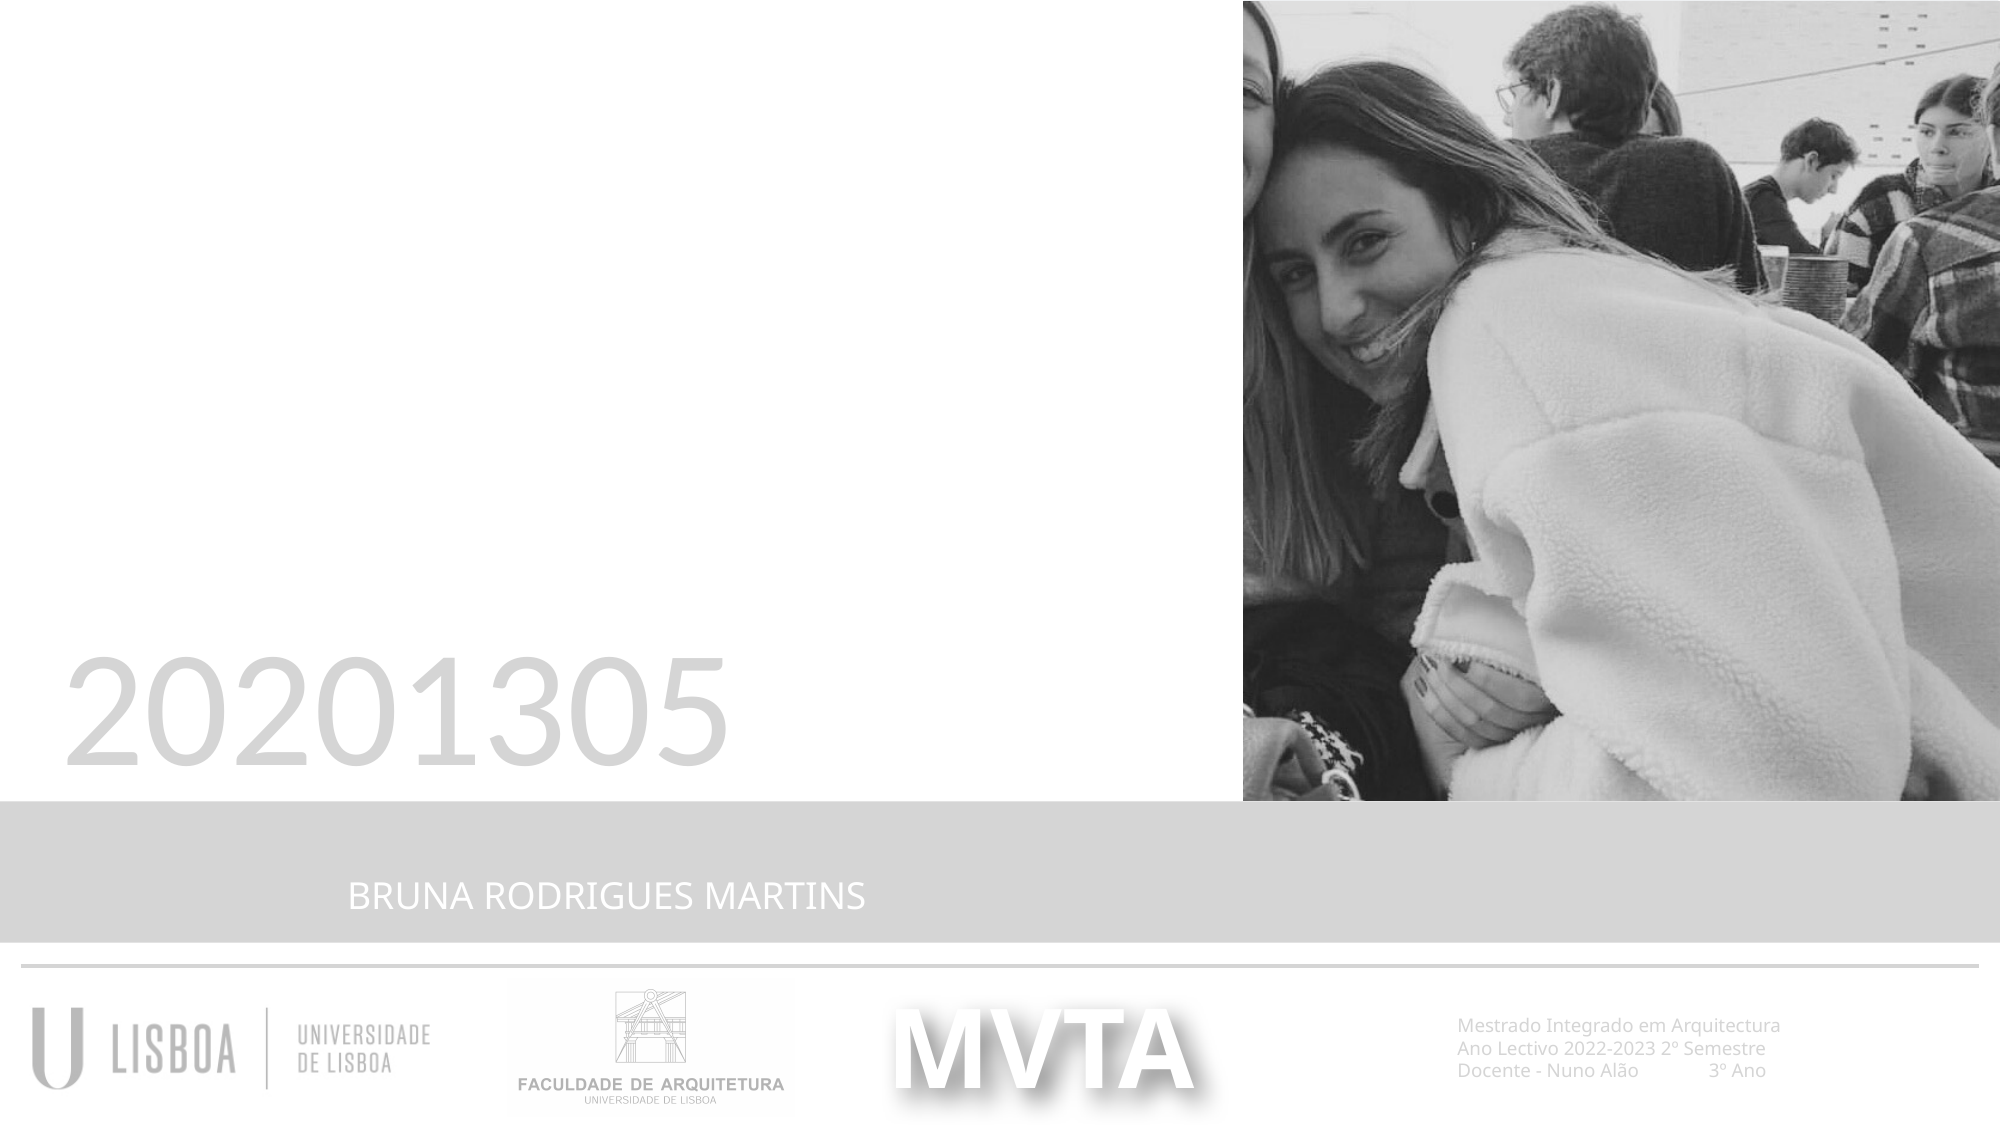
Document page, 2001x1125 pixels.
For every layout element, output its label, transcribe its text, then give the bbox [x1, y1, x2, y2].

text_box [20, 966, 1992, 1124]
picture [1243, 1, 2000, 801]
subtitle BRUNA RODRIGUES MARTINS [0, 801, 2000, 943]
text_box 20201305 [0, 594, 938, 803]
